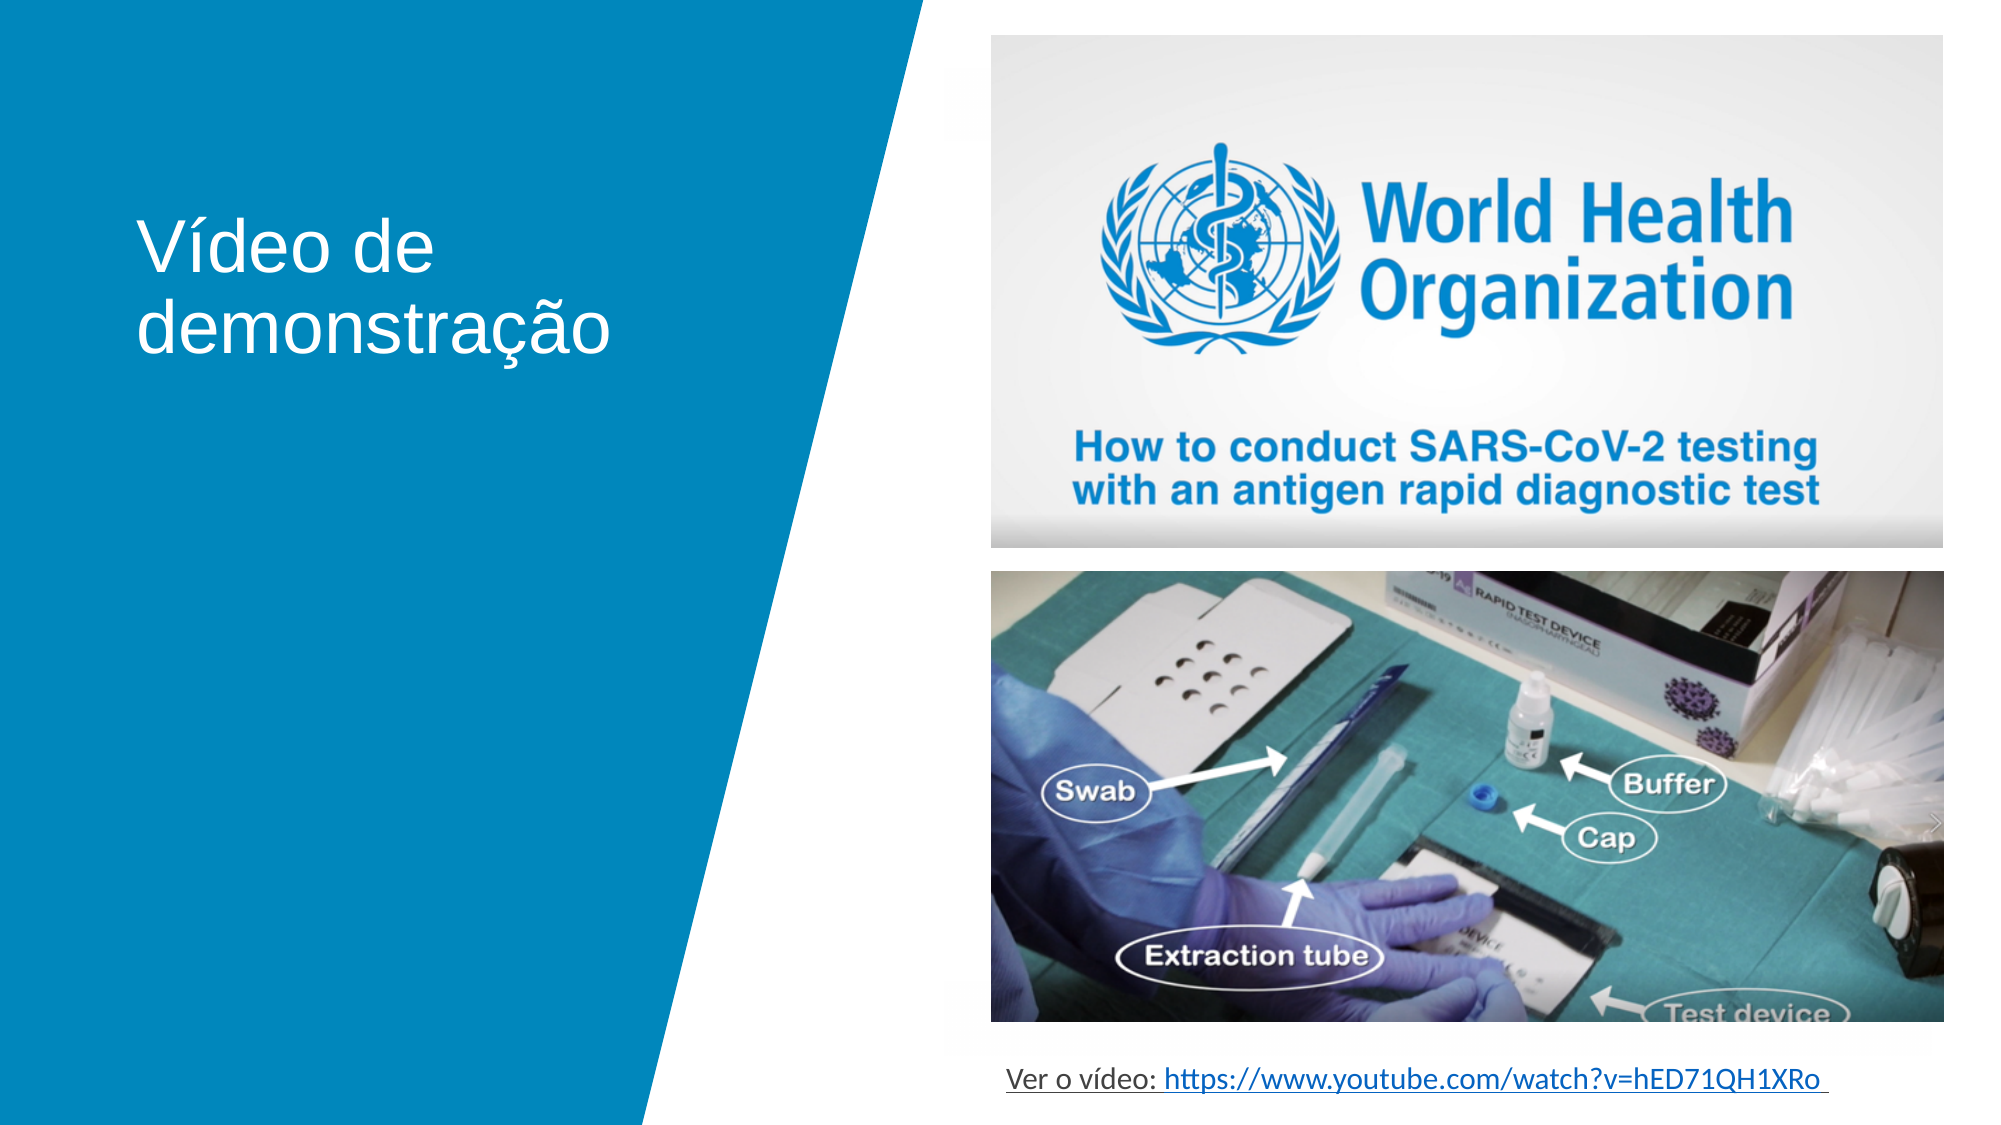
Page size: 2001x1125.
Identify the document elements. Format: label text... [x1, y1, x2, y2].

picture [944, 571, 1944, 1056]
text_box Ver o vídeo: https://www.youtube.com/watch?v=hED71QH1XRo [990, 1047, 1991, 1103]
text_box [932, 140, 1963, 982]
picture [944, 35, 1943, 548]
title Vídeo de demonstração [136, 0, 775, 371]
